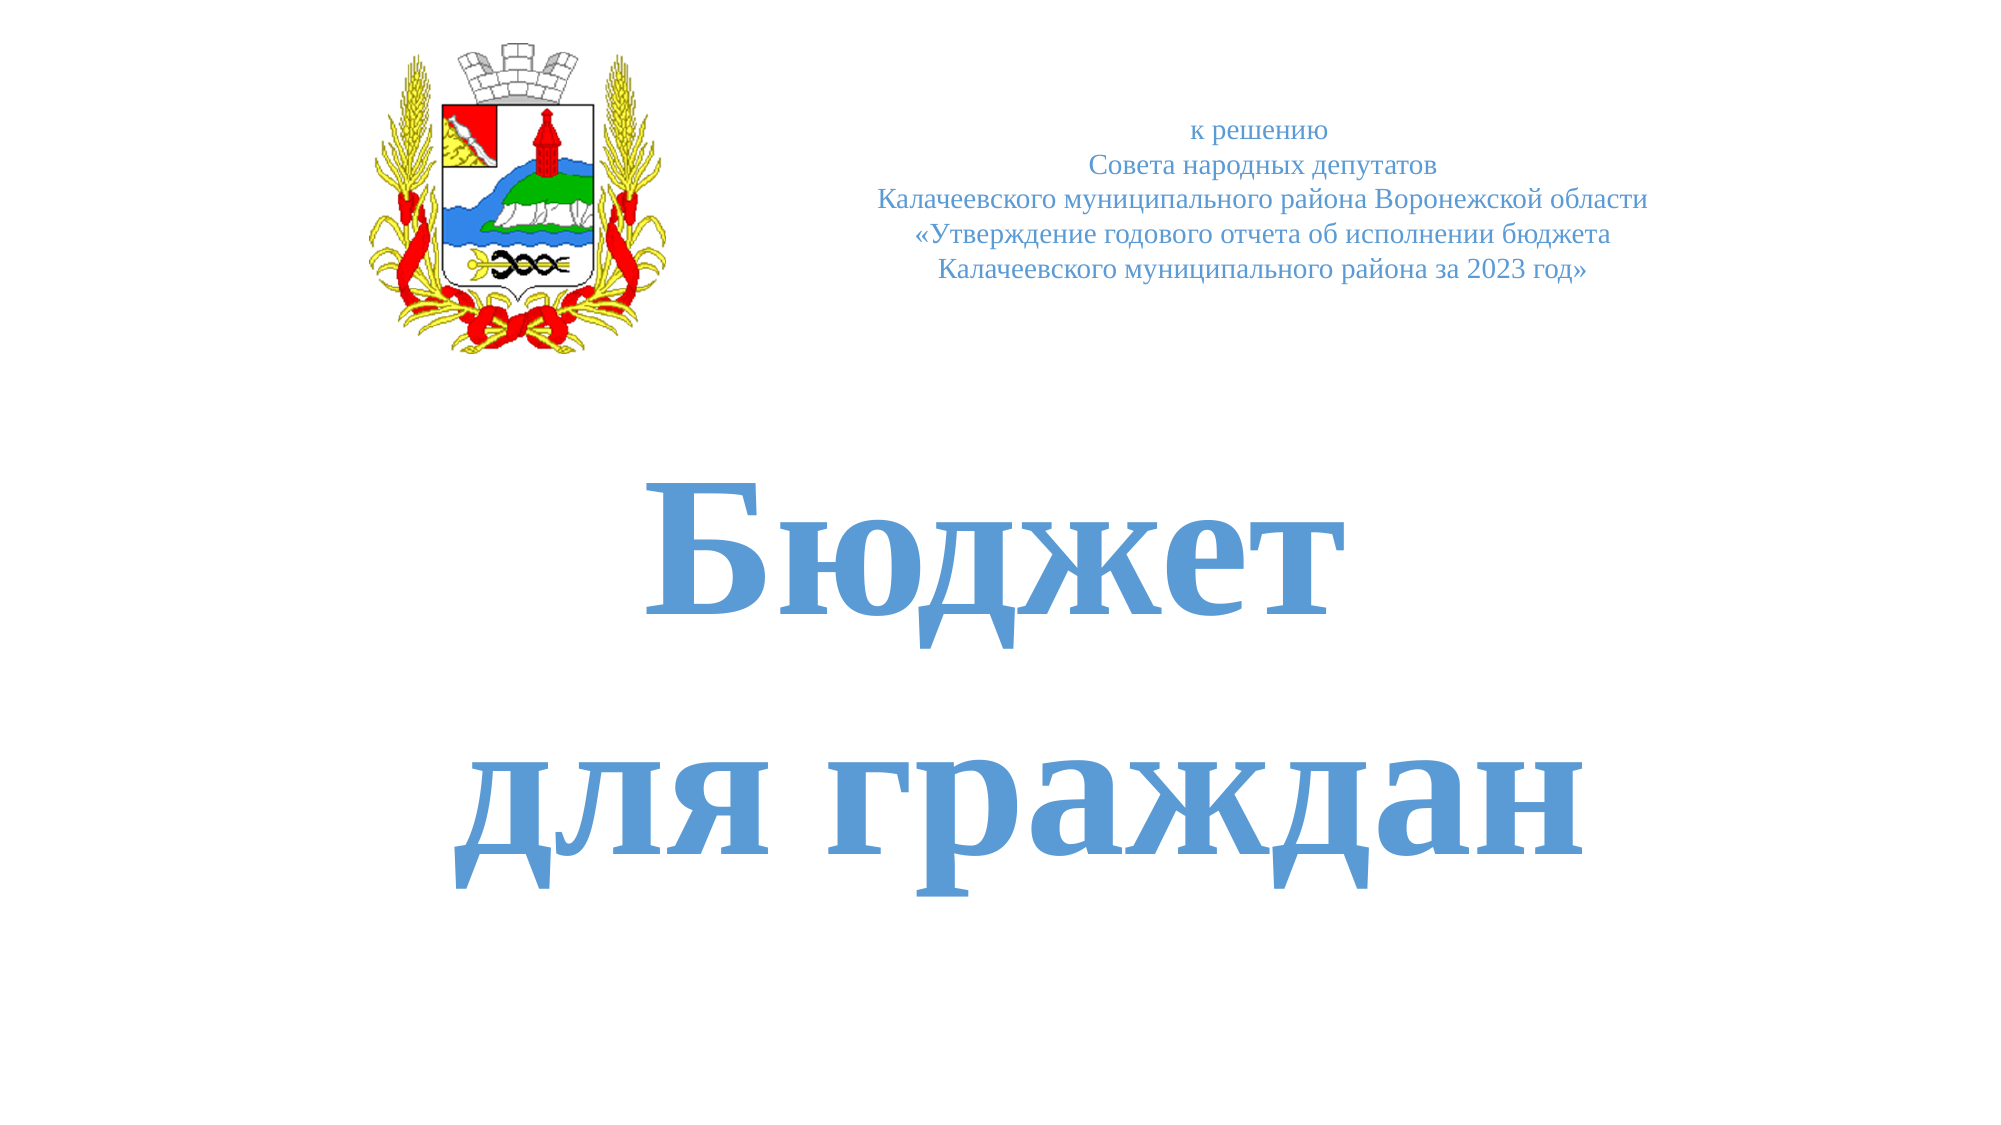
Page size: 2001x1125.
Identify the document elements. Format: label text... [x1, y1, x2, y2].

picture [369, 43, 666, 354]
text_box Бюджет для граждан [437, 407, 1603, 902]
text_box к решению Совета народных депутатов Калачеевского муниципального района Воронежской области «Утверждение годового отчета об исполнении бюджета Калачеевского муниципального района за 2023 год» [829, 102, 1697, 293]
